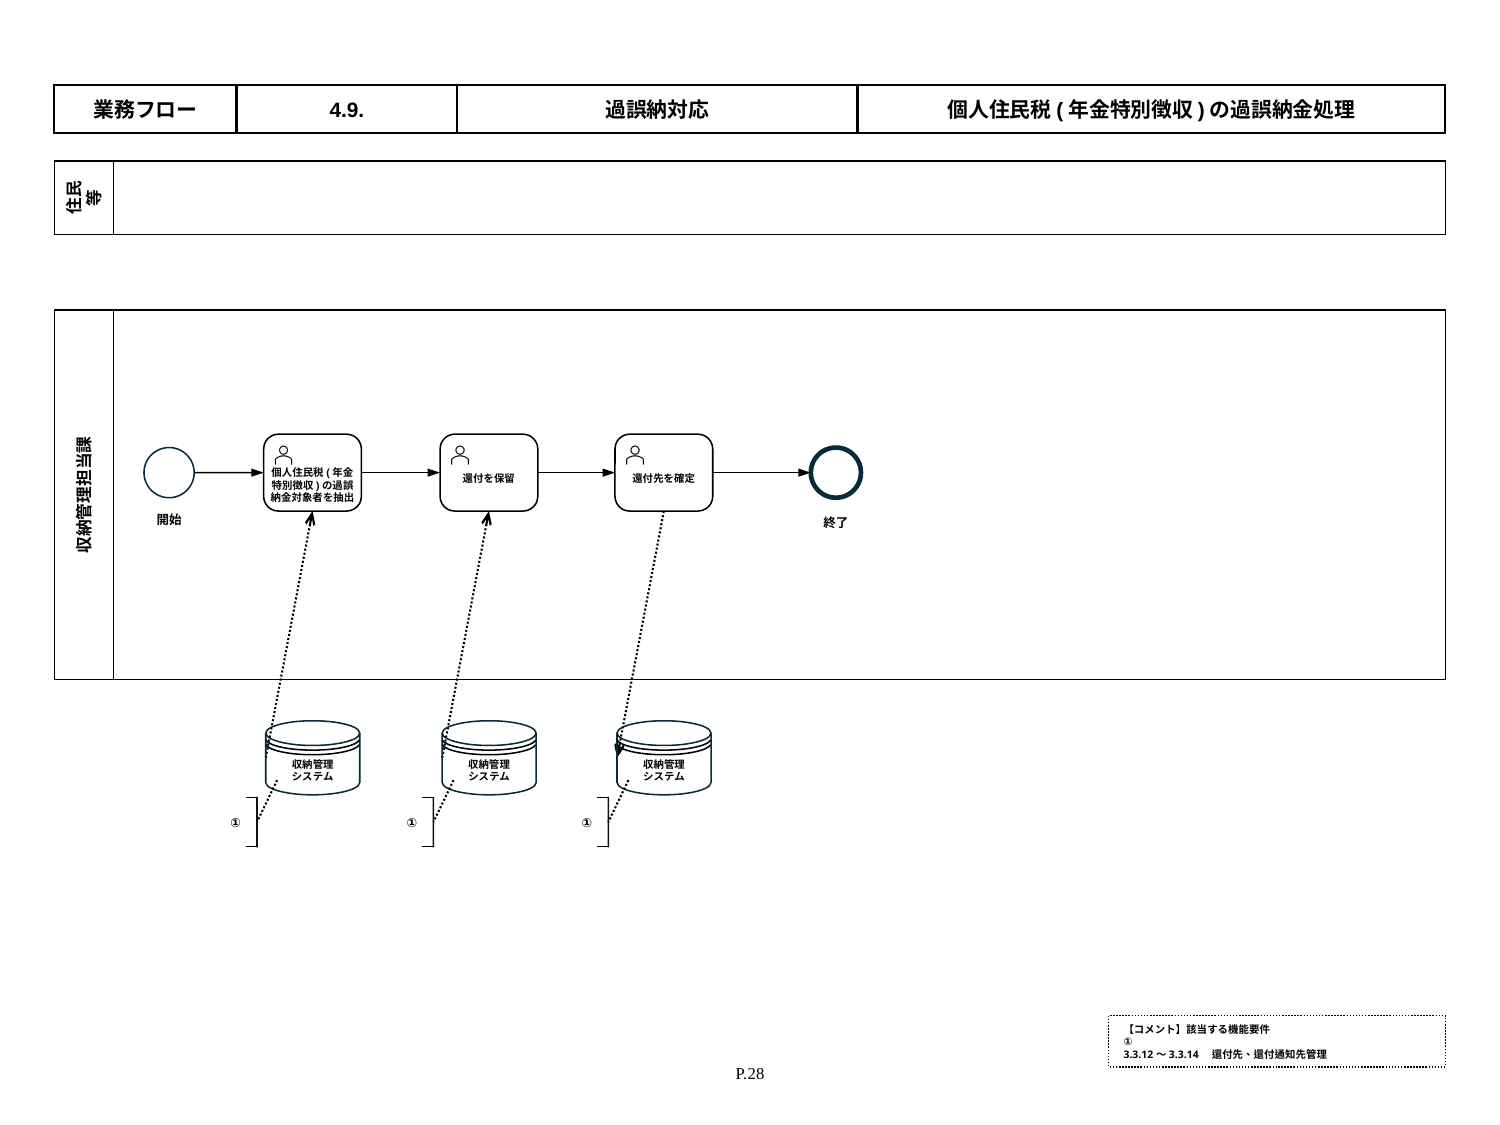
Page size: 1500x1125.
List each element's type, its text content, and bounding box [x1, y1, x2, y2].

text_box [53, 160, 1447, 236]
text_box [264, 720, 361, 796]
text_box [616, 720, 712, 796]
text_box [53, 309, 1447, 681]
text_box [614, 433, 714, 512]
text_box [53, 84, 1447, 134]
text_box 【コメント】該当する機能要件 ① 3.3.12～3.3.14 還付先、還付通知先管理 [1107, 1014, 1447, 1068]
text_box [263, 433, 362, 512]
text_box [329, 779, 455, 848]
slide_number P.28 [581, 1042, 919, 1103]
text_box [439, 433, 539, 512]
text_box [504, 779, 629, 848]
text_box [153, 779, 278, 848]
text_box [441, 720, 537, 796]
